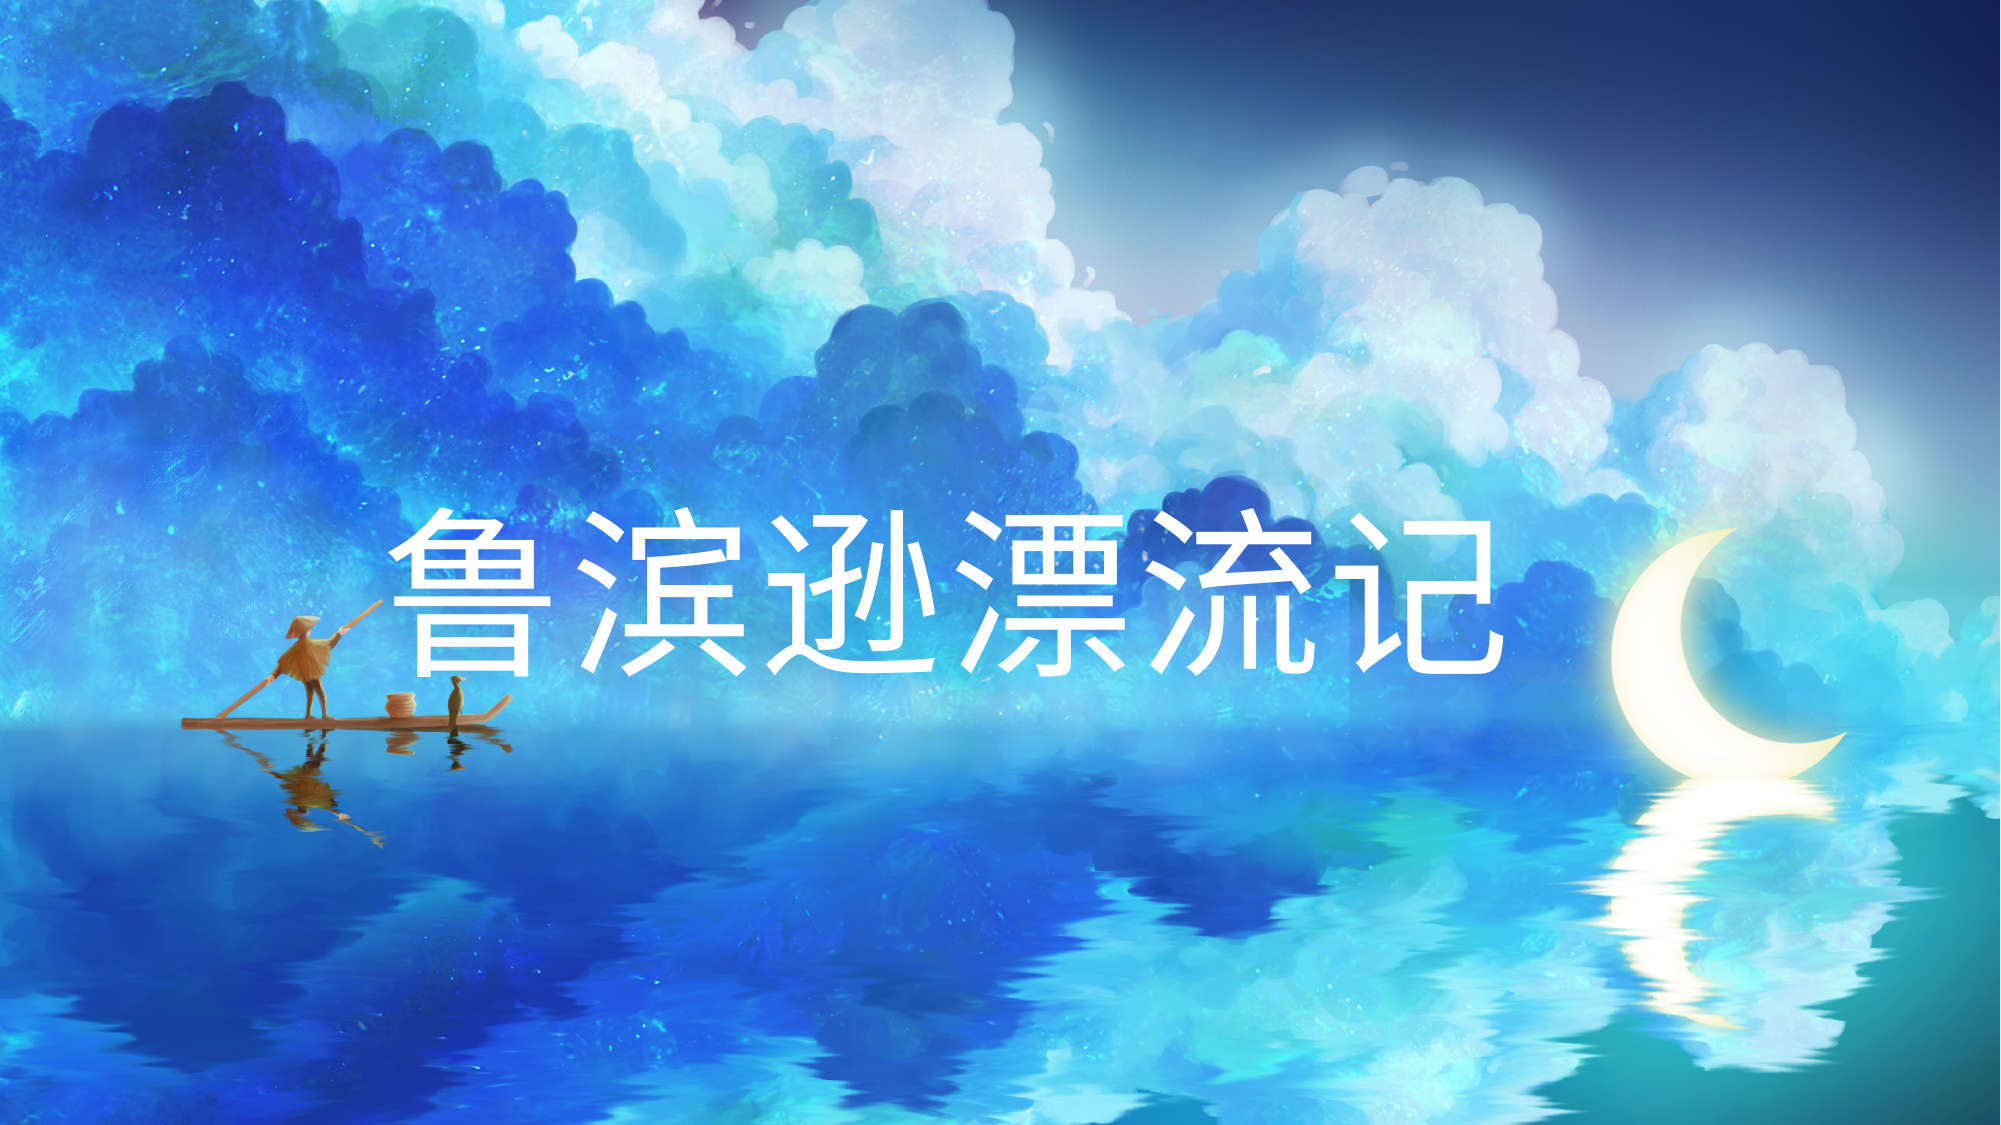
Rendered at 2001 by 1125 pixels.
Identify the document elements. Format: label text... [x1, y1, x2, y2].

picture [0, 0, 2001, 1125]
text_box 鲁滨逊漂流记 [367, 472, 1514, 707]
